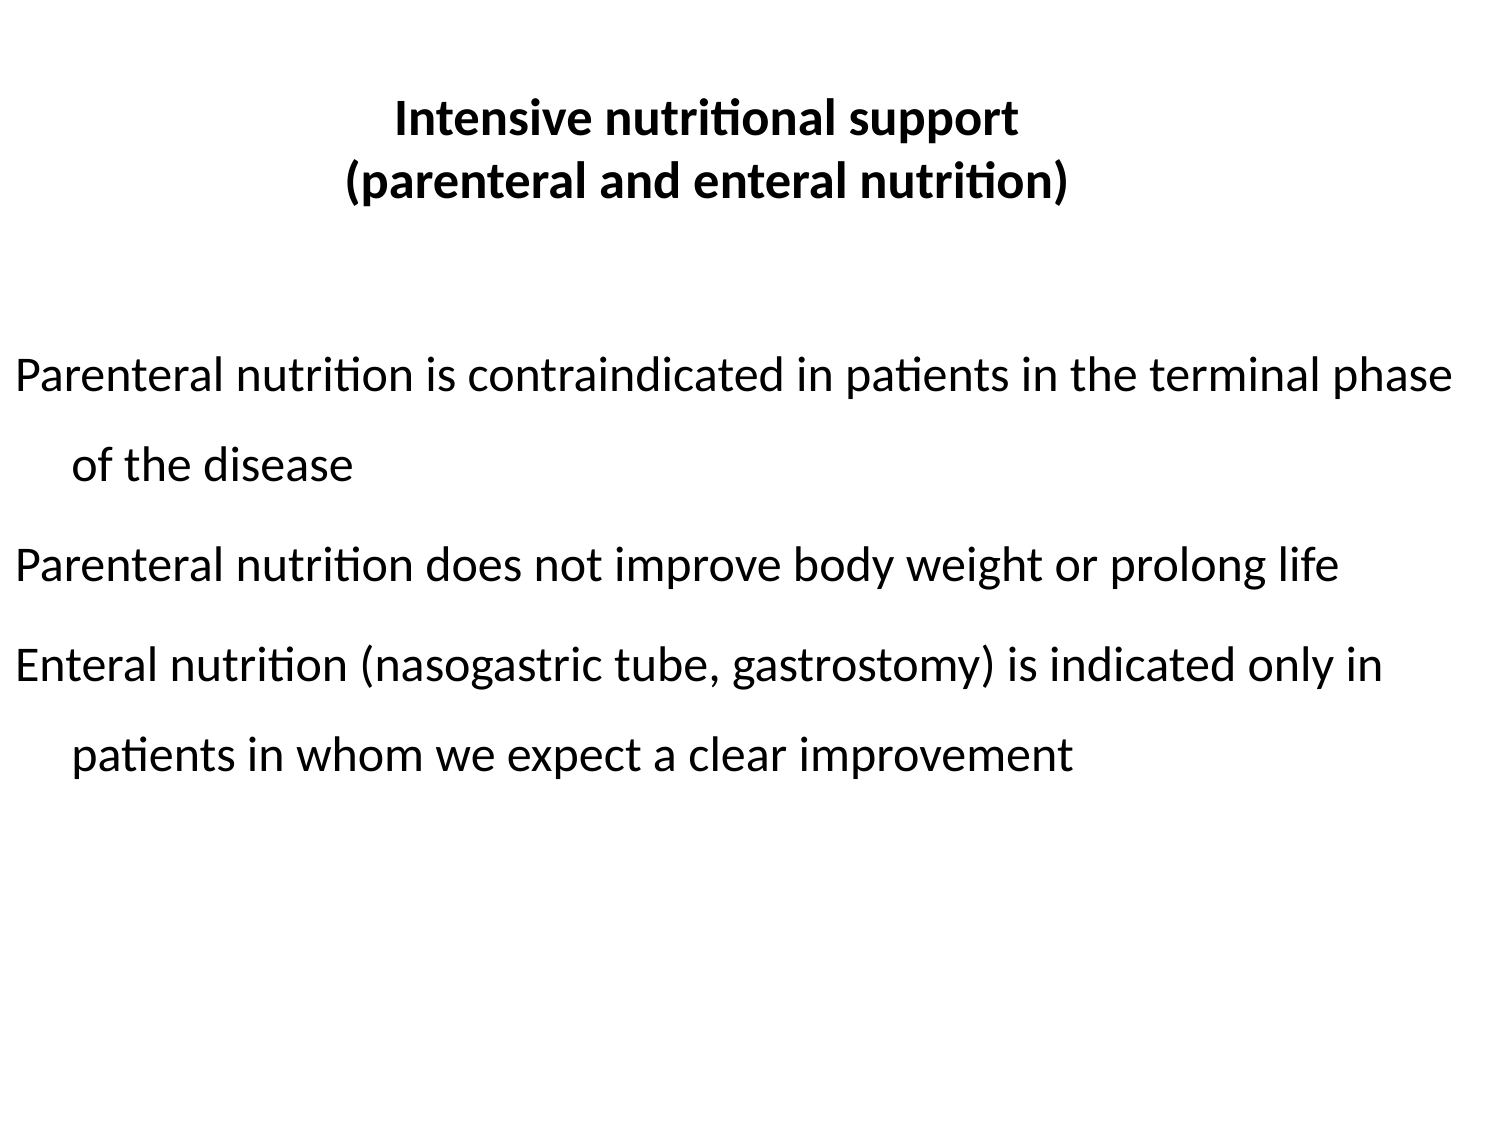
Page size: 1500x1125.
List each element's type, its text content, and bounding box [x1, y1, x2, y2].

list Parenteral nutrition is contraindicated in patients in the terminal phase of the disease Parenteral nutrition does not improve body weight or prolong life Enteral nutrition (nasogastric tube, gastrostomy) is indicated only in patients in whom we expect a clear improvement [0, 303, 1500, 978]
title Intensive nutritional support (parenteral and enteral nutrition) [174, 75, 1240, 217]
